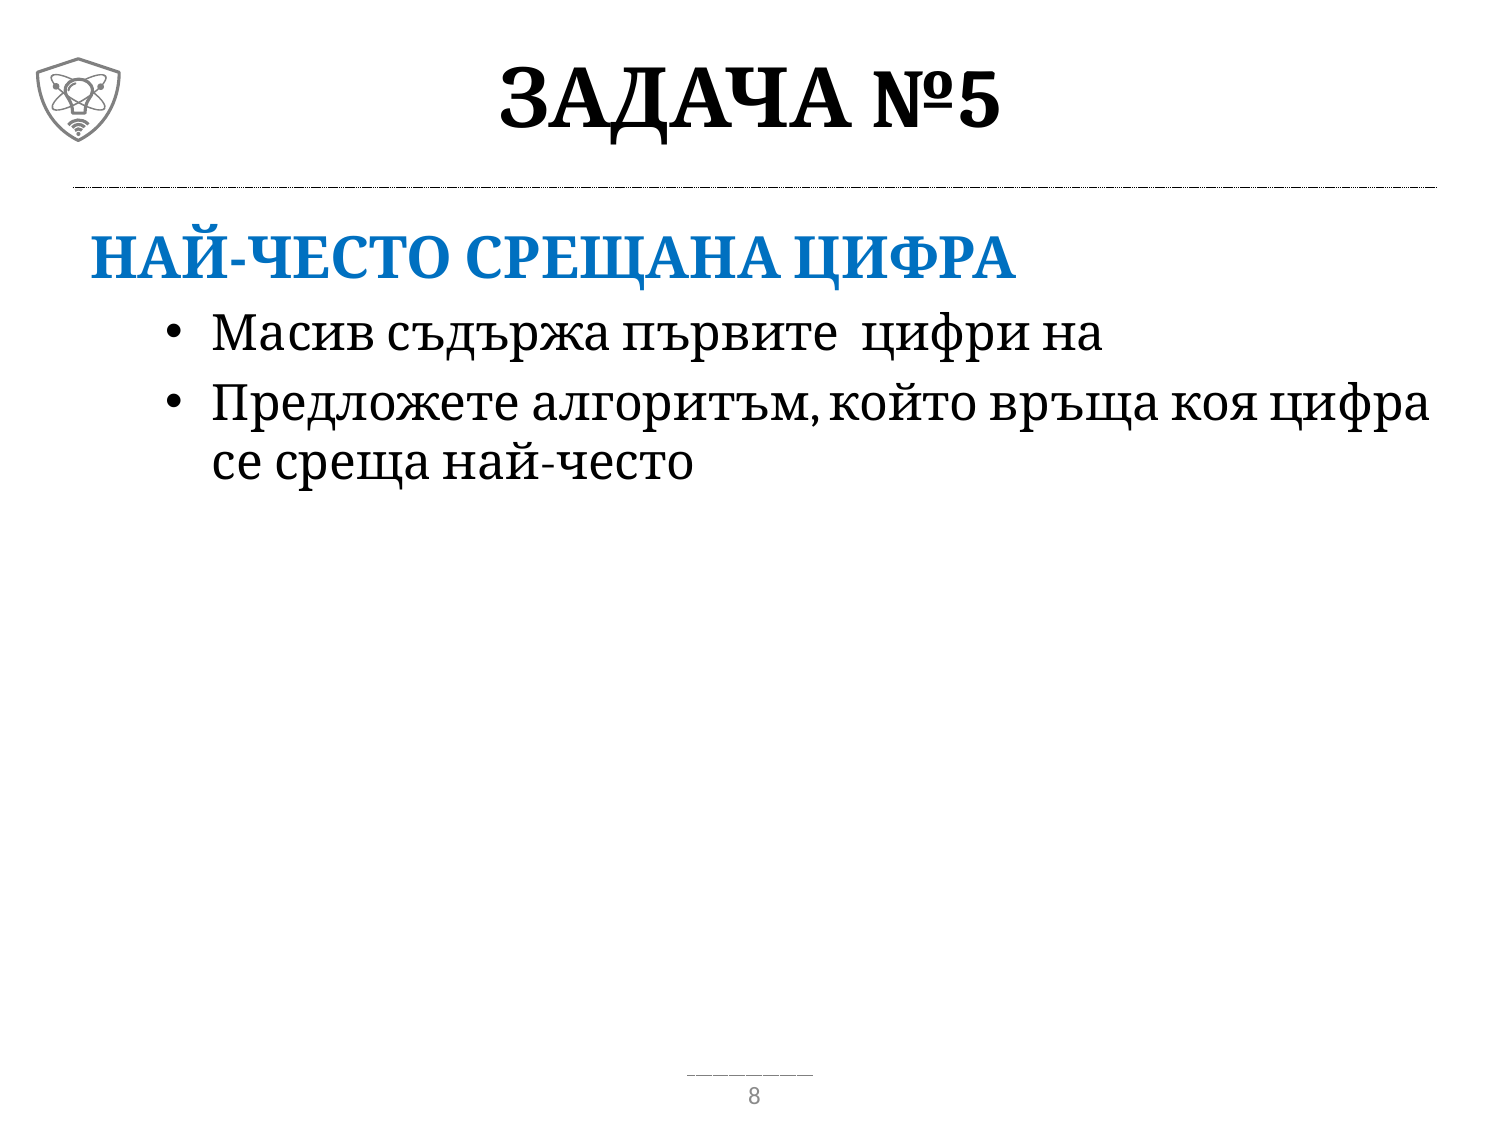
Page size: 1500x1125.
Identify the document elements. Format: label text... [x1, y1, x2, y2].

title Задача №5 [0, 0, 1500, 188]
slide_number 8 [579, 1065, 930, 1125]
